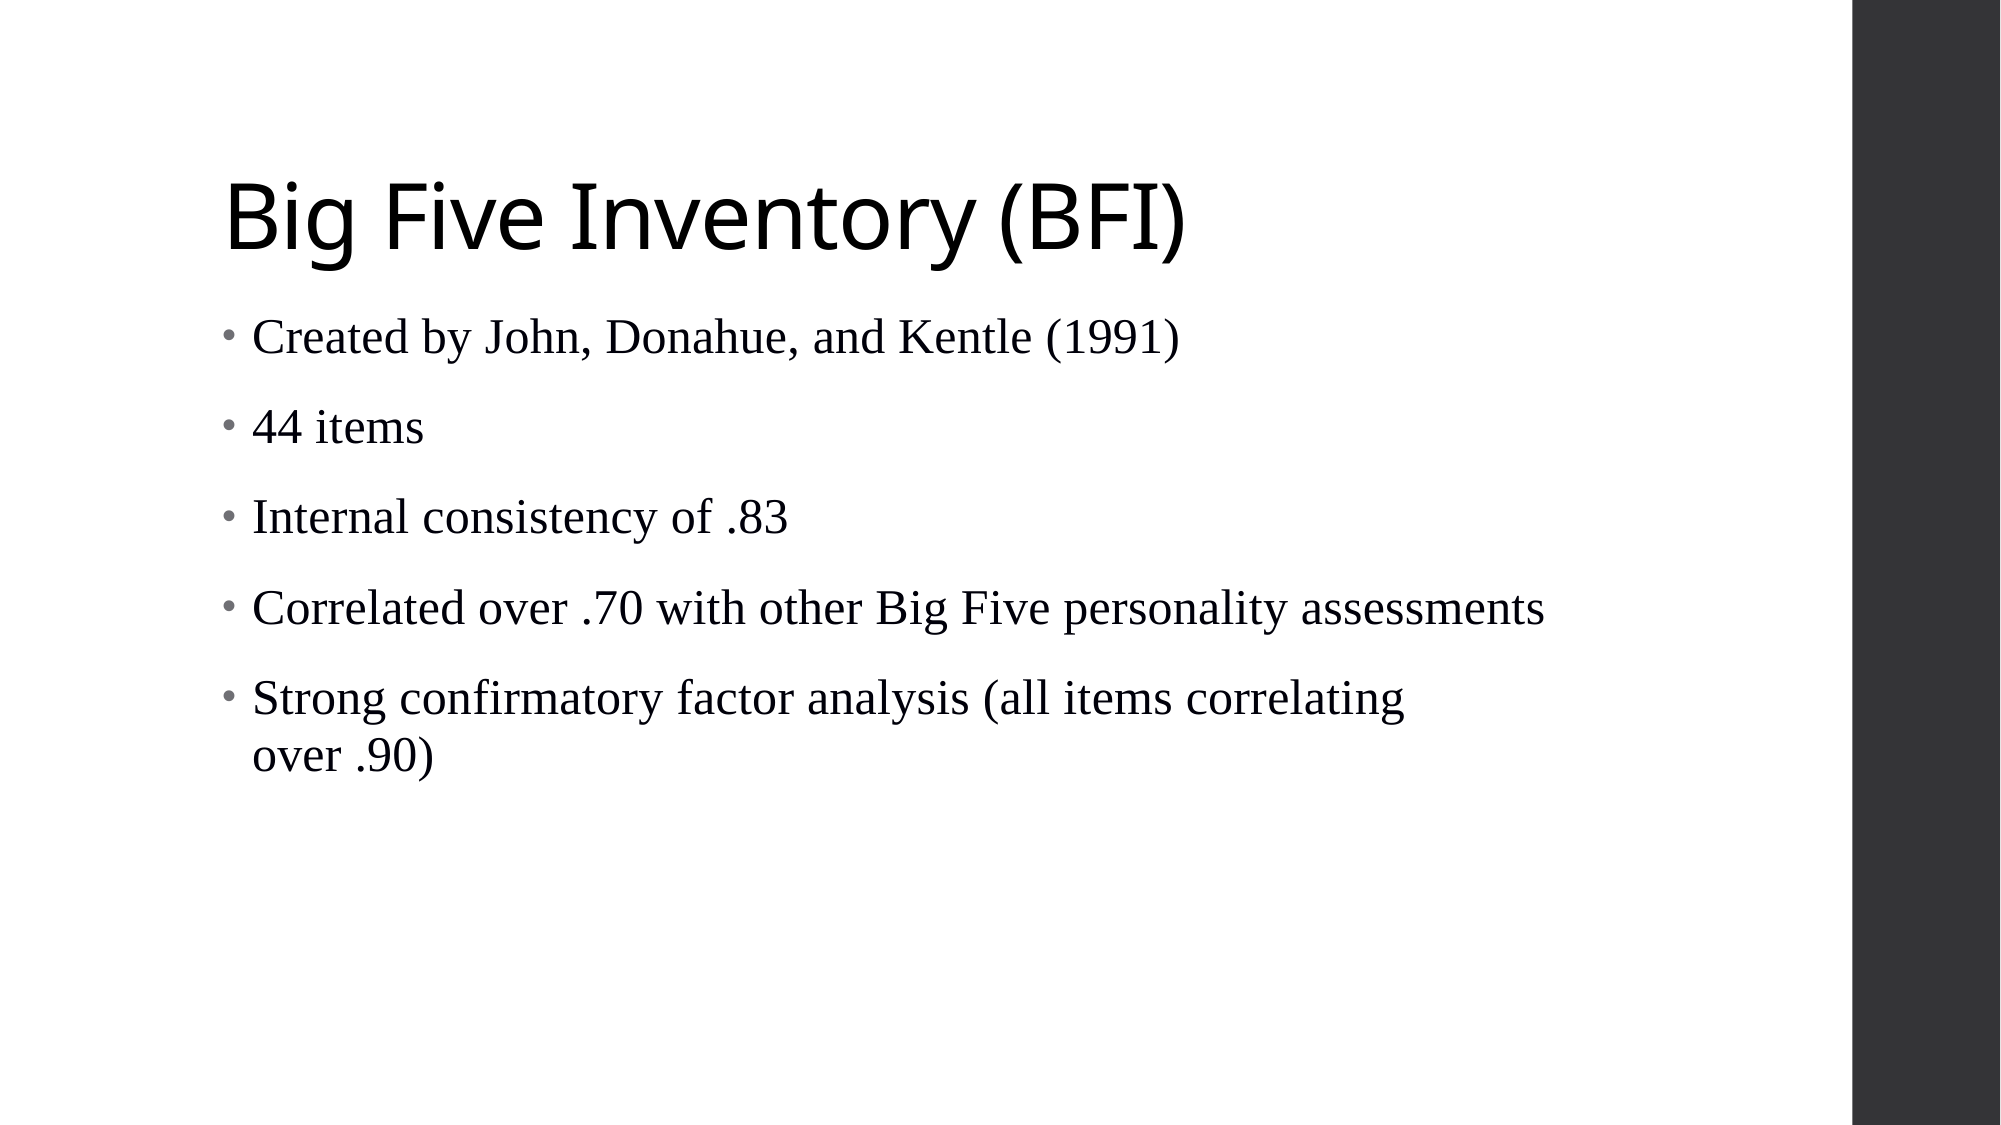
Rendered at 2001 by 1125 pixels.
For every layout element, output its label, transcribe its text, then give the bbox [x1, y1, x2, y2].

list Created by John, Donahue, and Kentle (1991) 44 items Internal consistency of .83 Correlated over .70 with other Big Five personality assessments Strong confirmatory factor analysis (all items correlating over .90) [206, 299, 1617, 1014]
title Big Five Inventory (BFI) [206, 60, 1797, 278]
